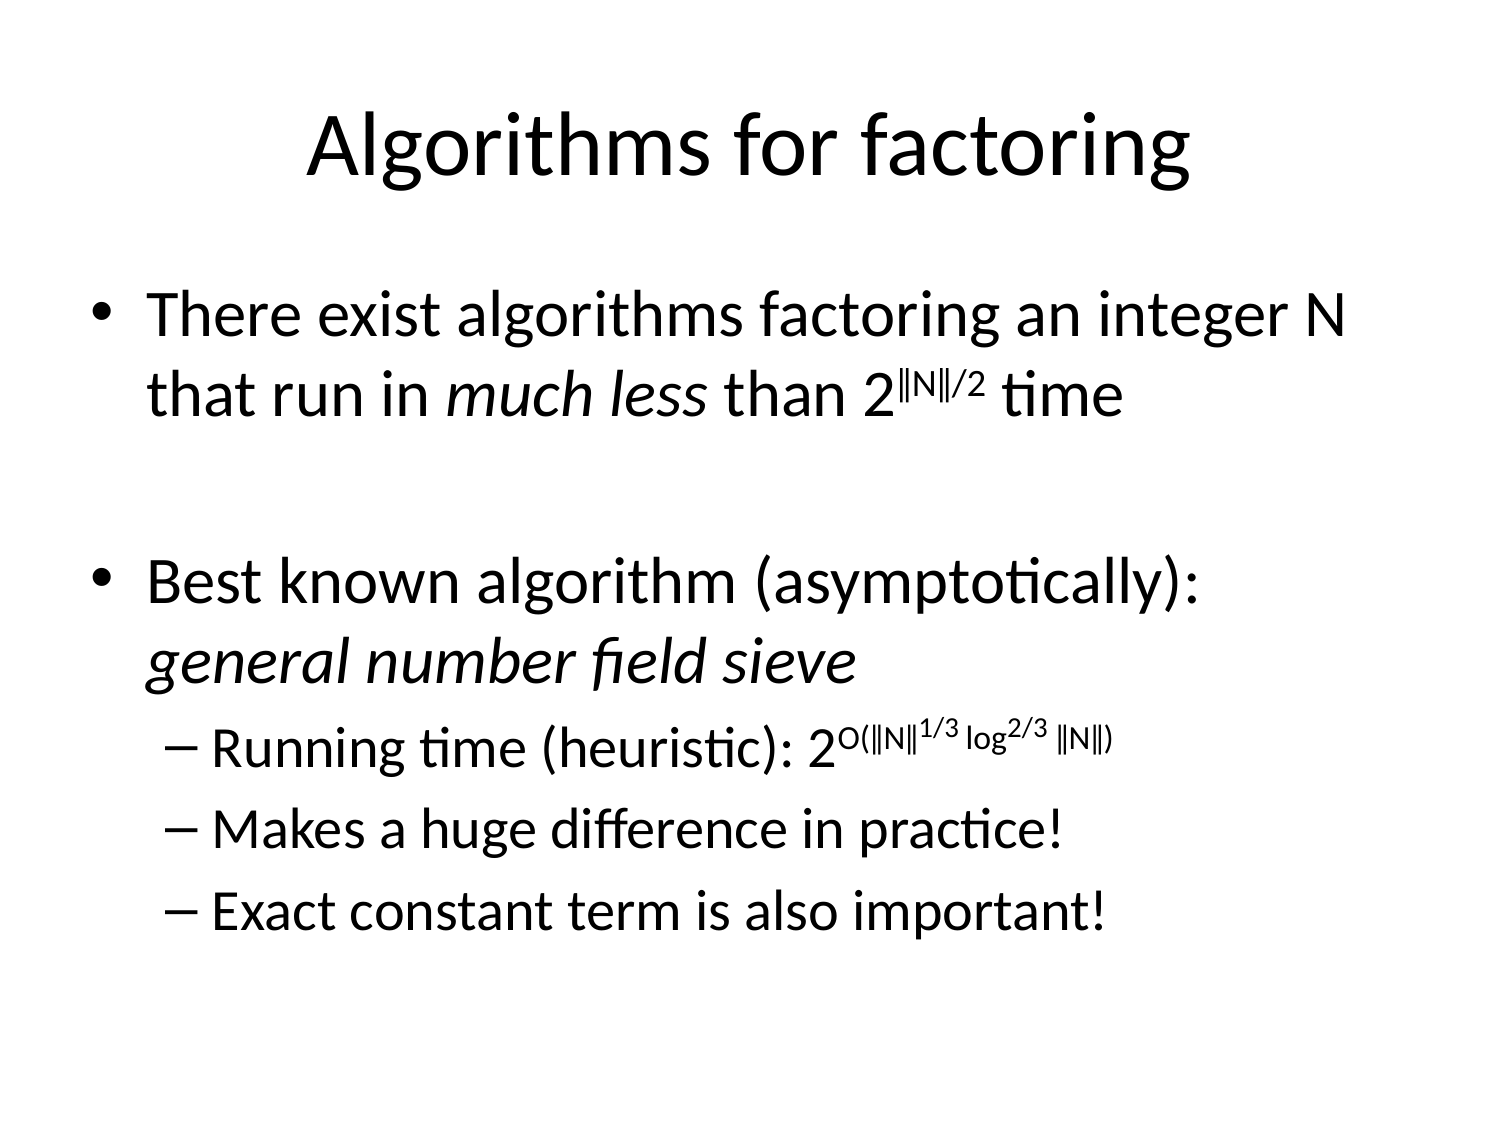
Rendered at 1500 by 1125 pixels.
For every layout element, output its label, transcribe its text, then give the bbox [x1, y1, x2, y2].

title Algorithms for factoring [75, 45, 1425, 233]
list There exist algorithms factoring an integer N that run in much less than 2ǁNǁ/2 time Best known algorithm (asymptotically): general number field sieve Running time (heuristic): 2O(ǁNǁ1/3 log2/3 ǁNǁ) Makes a huge difference in practice! Exact constant term is also important! [75, 262, 1425, 1005]
